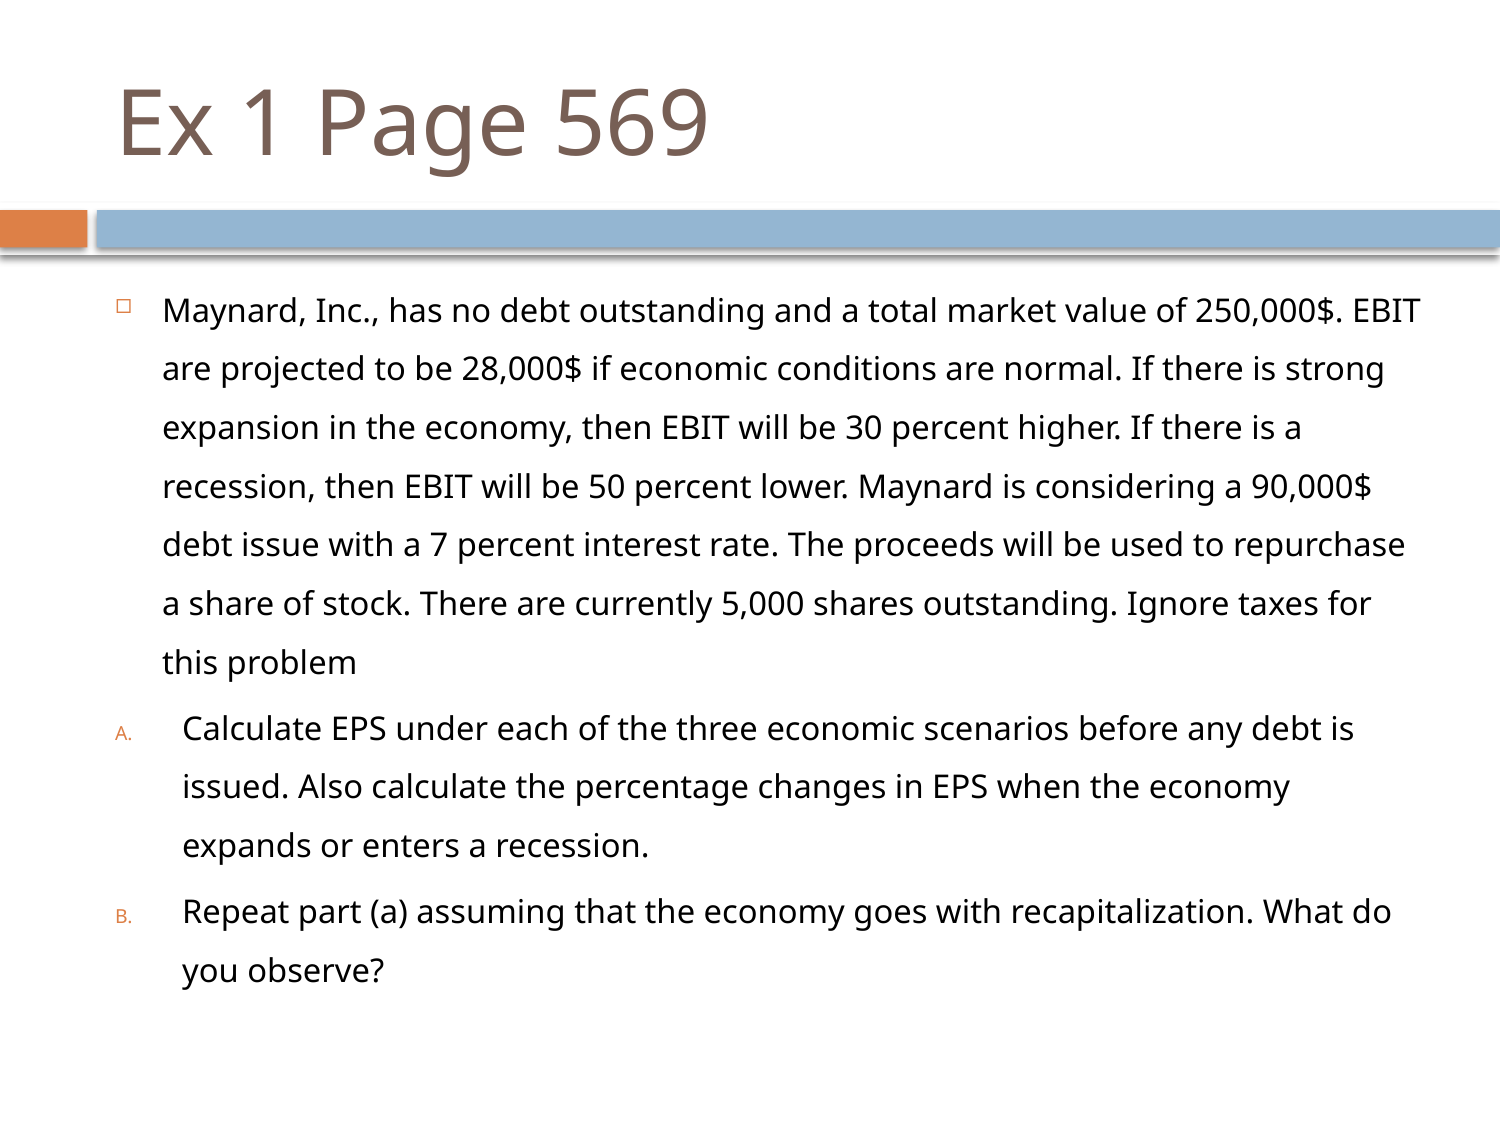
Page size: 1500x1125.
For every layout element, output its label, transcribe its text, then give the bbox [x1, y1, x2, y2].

title Ex 1 Page 569 [100, 37, 1438, 200]
list Maynard, Inc., has no debt outstanding and a total market value of 250,000$. EBIT are projected to be 28,000$ if economic conditions are normal. If there is strong expansion in the economy, then EBIT will be 30 percent higher. If there is a recession, then EBIT will be 50 percent lower. Maynard is considering a 90,000$ debt issue with a 7 percent interest rate. The proceeds will be used to repurchase a share of stock. There are currently 5,000 shares outstanding. Ignore taxes for this problem Calculate EPS under each of the three economic scenarios before any debt is issued. Also calculate the percentage changes in EPS when the economy expands or enters a recession. Repeat part (a) assuming that the economy goes with recapitalization. What do you observe? [100, 262, 1438, 1000]
